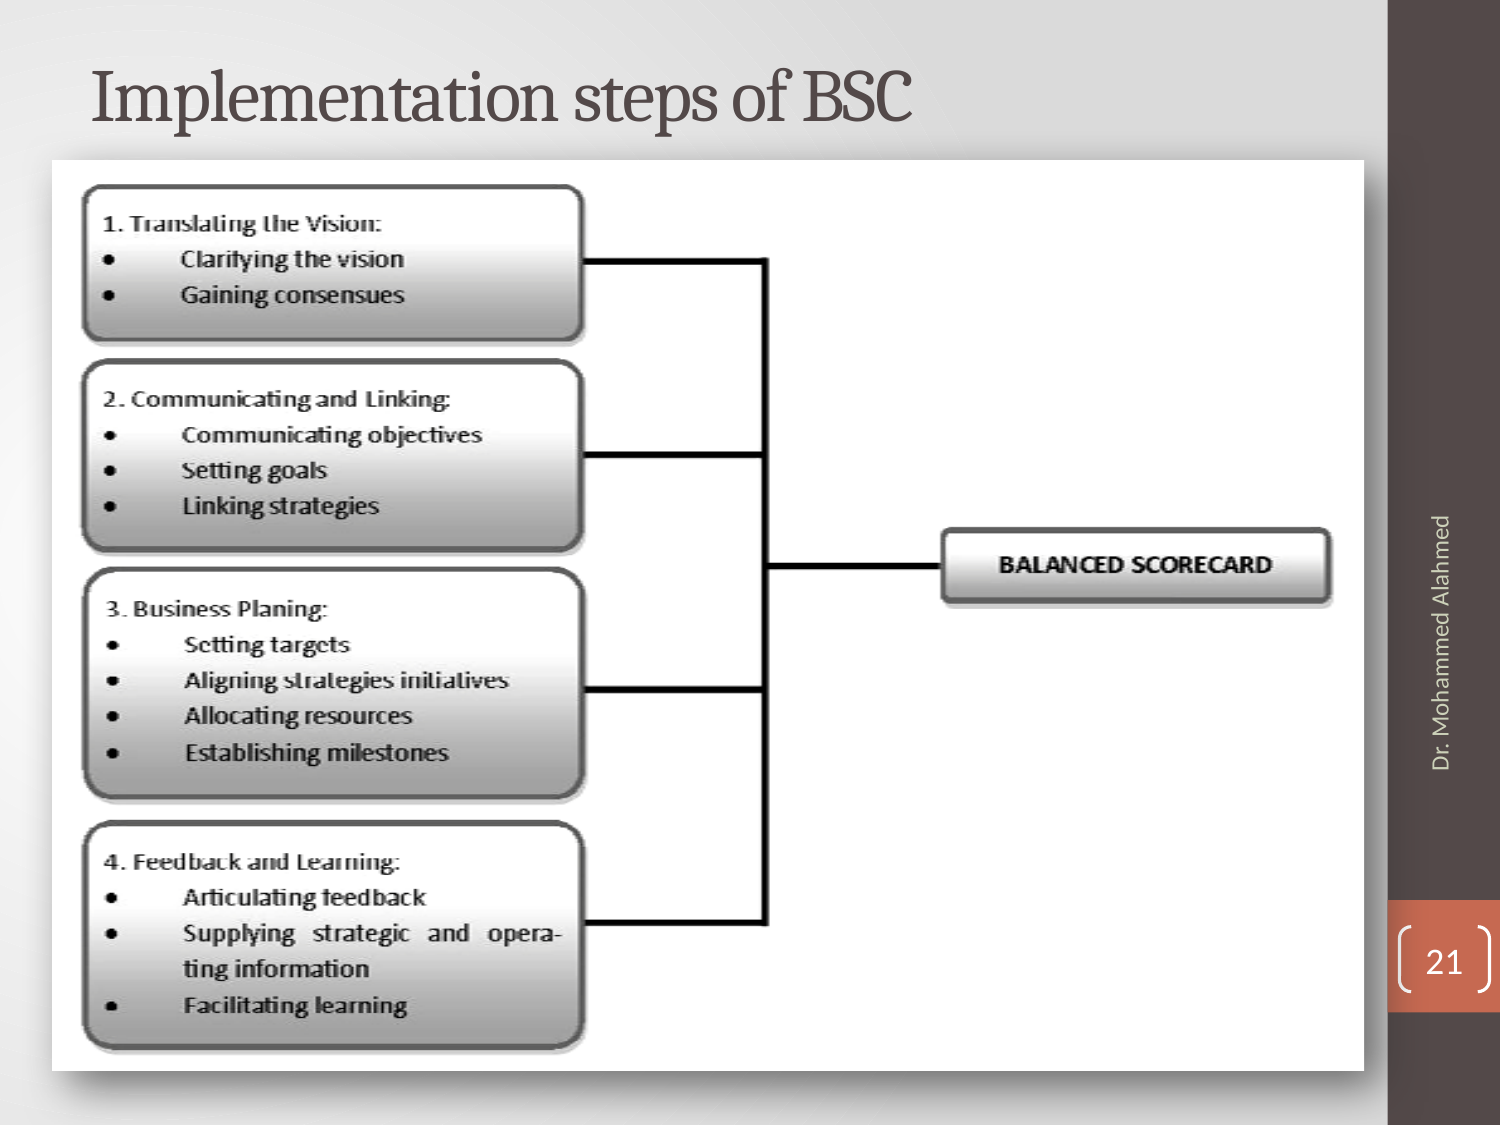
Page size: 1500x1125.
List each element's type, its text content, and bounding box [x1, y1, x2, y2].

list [51, 160, 1365, 1071]
title Implementation steps of BSC [75, 45, 1325, 138]
slide_number 21 [1415, 925, 1492, 994]
footer Dr. Mohammed Alahmed [1415, 500, 1469, 889]
